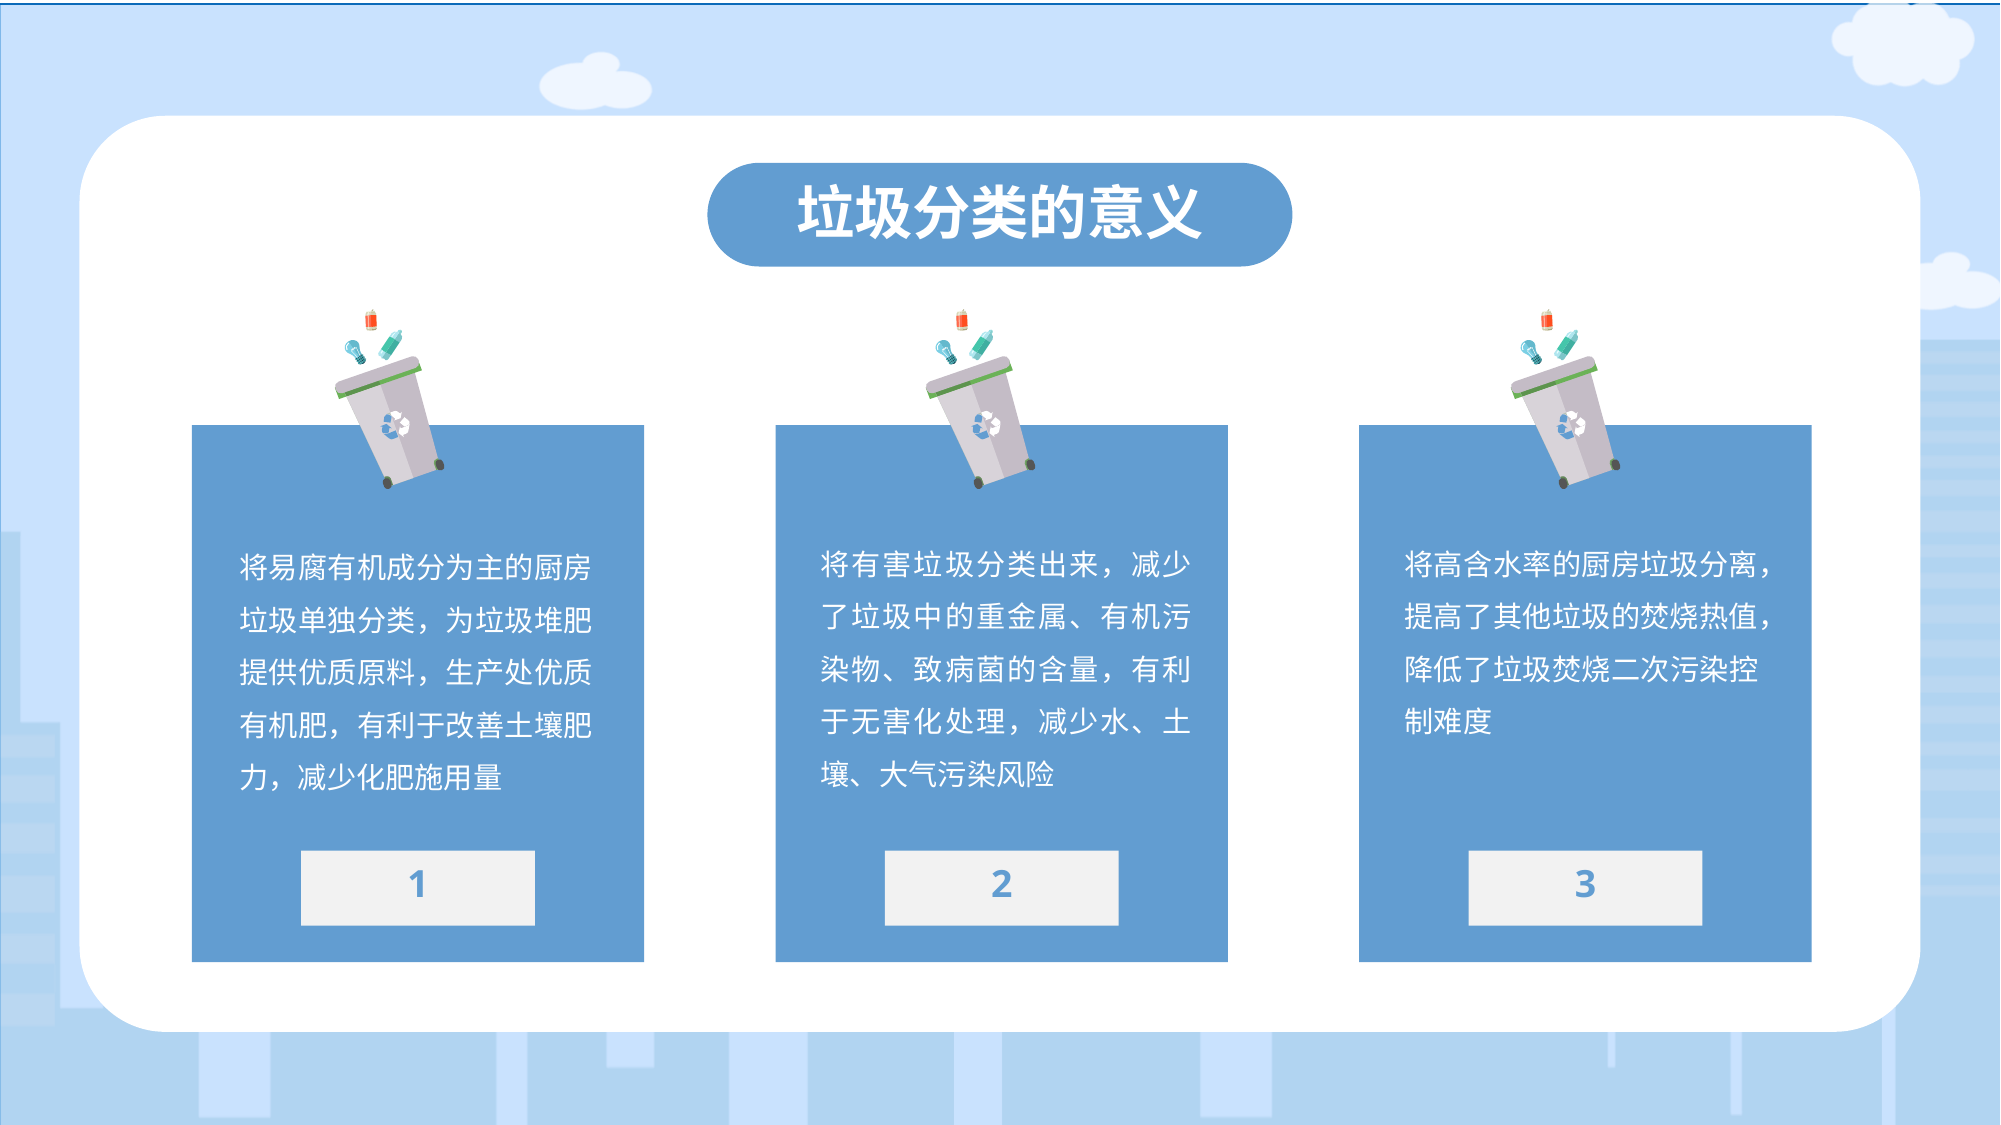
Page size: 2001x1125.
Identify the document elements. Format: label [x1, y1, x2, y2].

picture [0, 3, 2000, 1125]
text_box [1516, 309, 1605, 487]
text_box [340, 309, 429, 487]
text_box [931, 309, 1020, 487]
